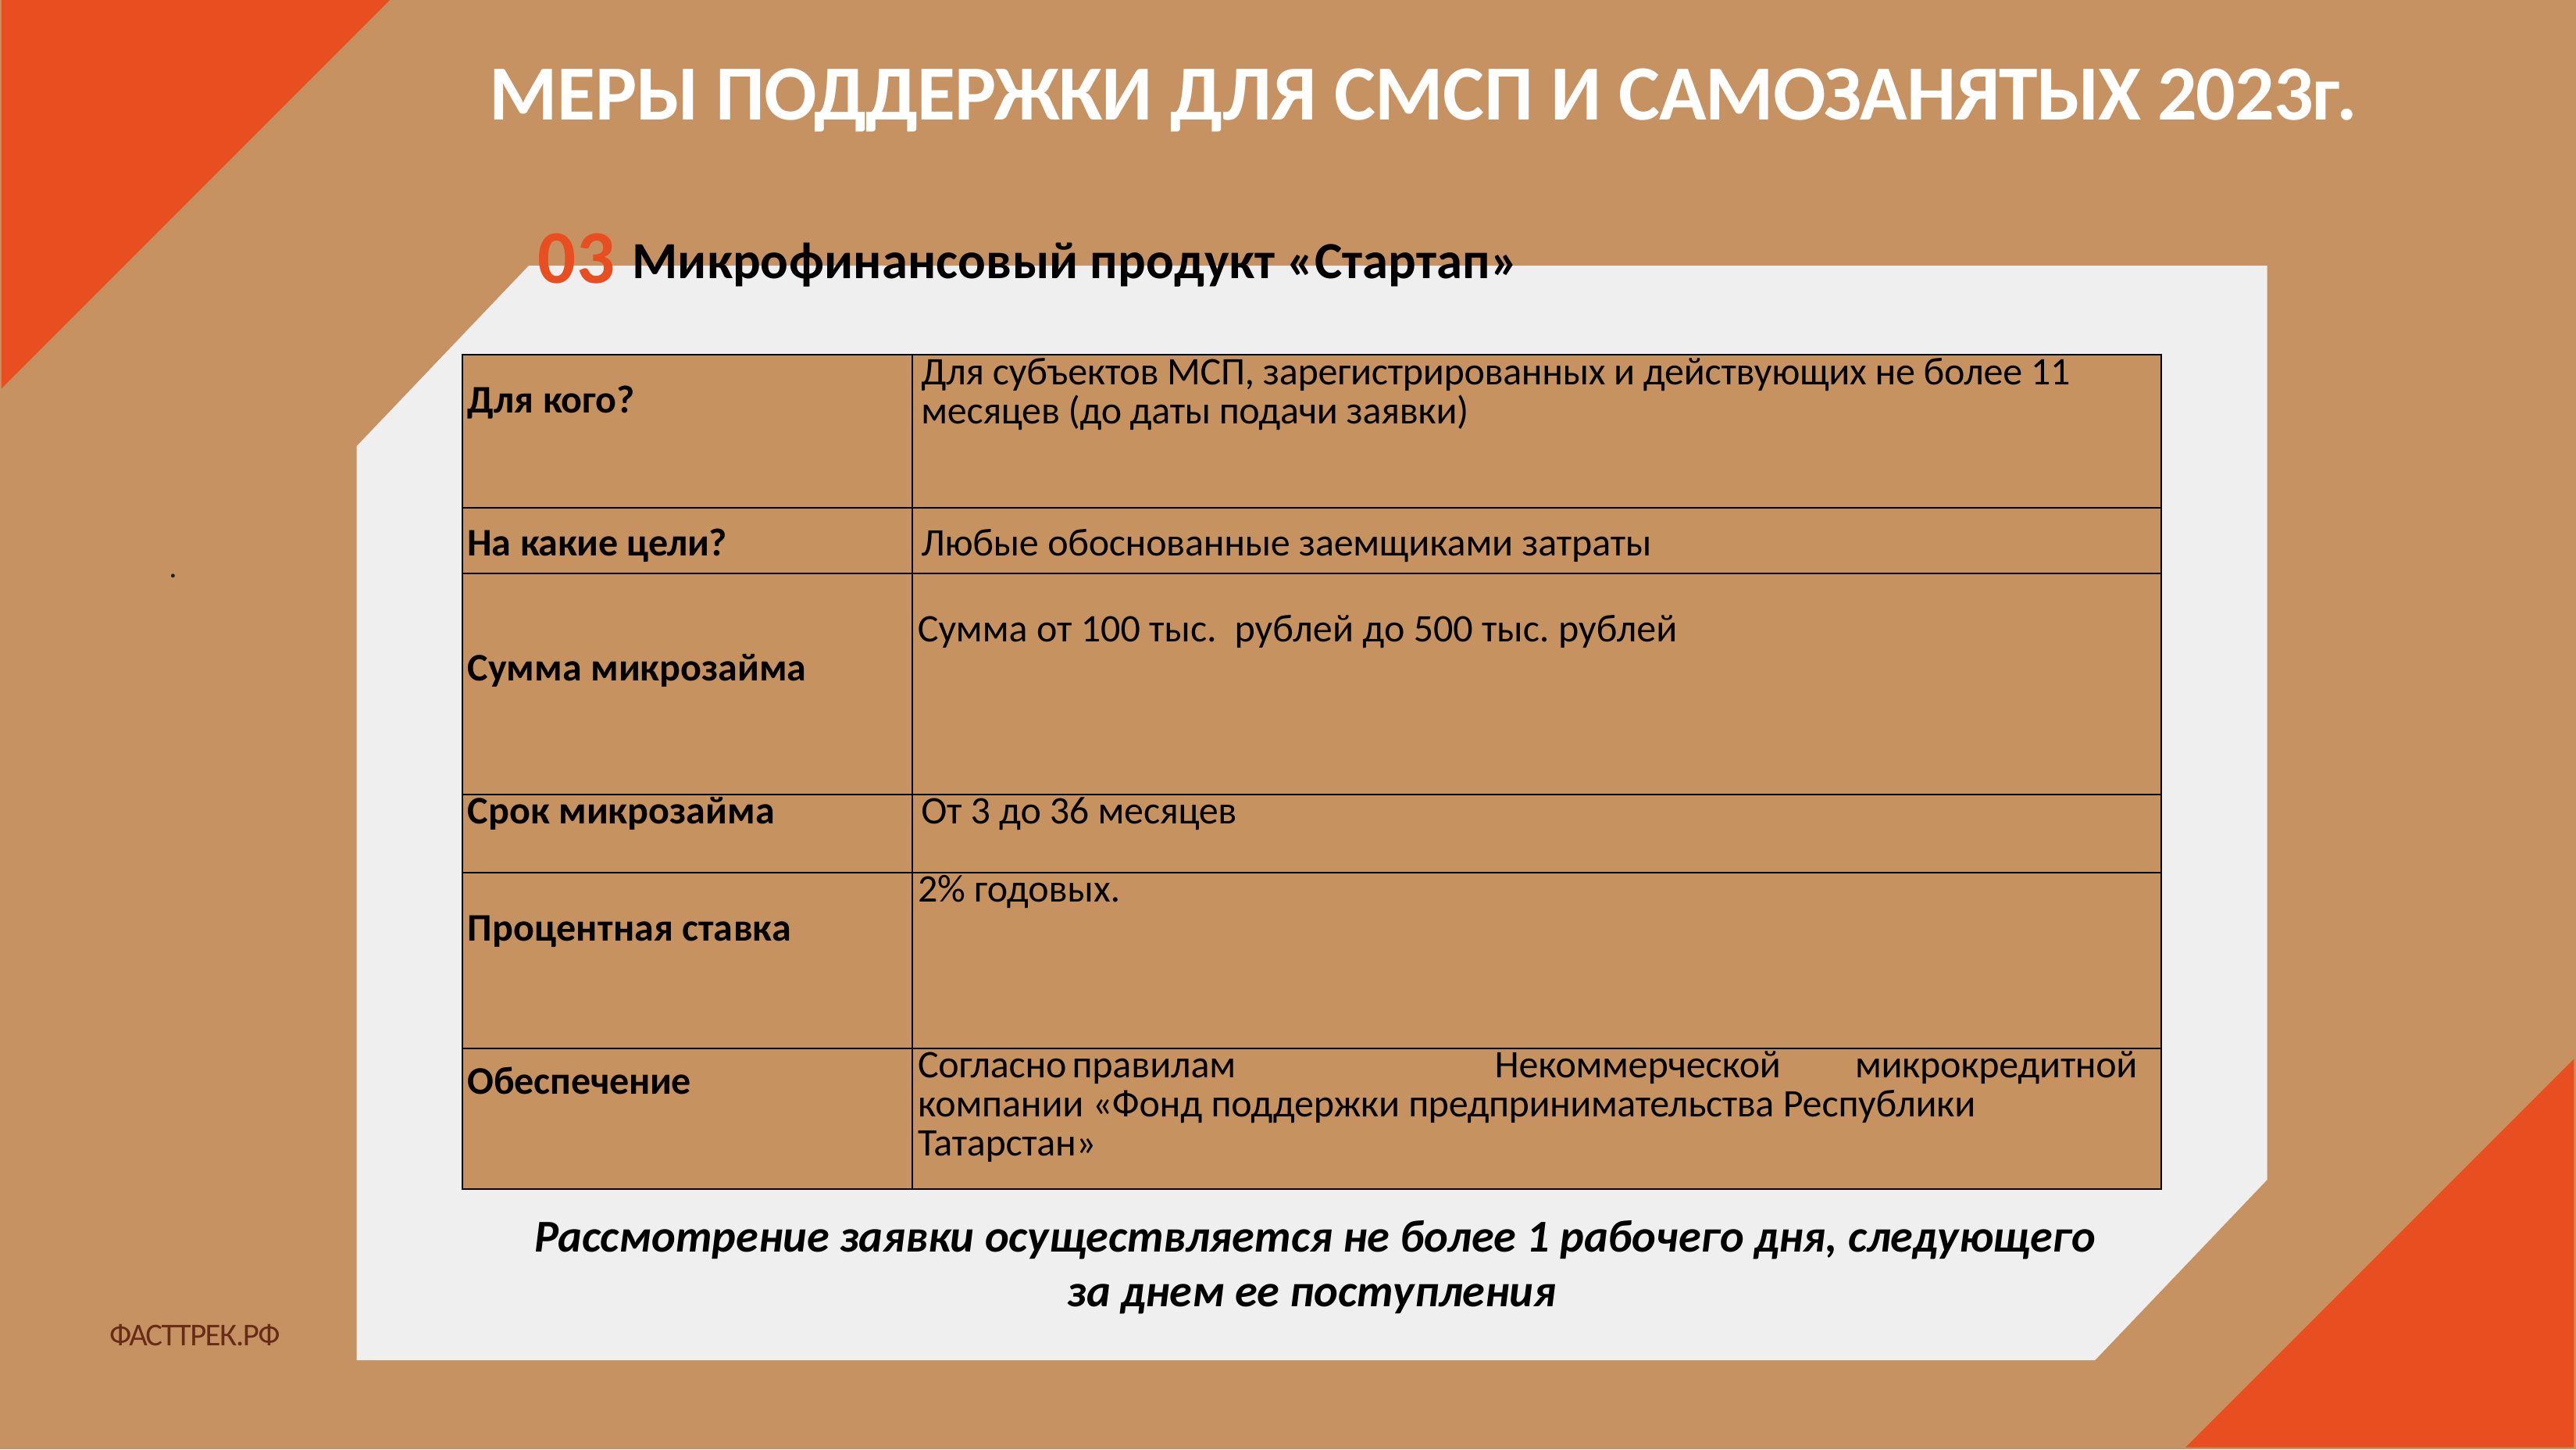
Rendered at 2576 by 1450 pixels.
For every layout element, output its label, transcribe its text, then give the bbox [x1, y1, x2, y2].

table_cell Срок микрозайма [463, 795, 912, 872]
table_cell Сумма от 100 тыс. рублей до 500 тыс. рублей [913, 574, 2160, 794]
text_box 03 Микрофинансовый продукт «Стартап» [536, 146, 1756, 305]
table_cell От 3 до 36 месяцев [913, 795, 2160, 872]
text_box [2185, 1059, 2574, 1448]
table_cell Процентная ставка [463, 873, 912, 1048]
table_header Для кого? [463, 355, 912, 507]
table_header Для субъектов МСП, зарегистрированных и действующих не более 11 месяцев (до даты подачи заявки) [913, 355, 2160, 507]
text_box [1, 0, 391, 389]
text_box [356, 266, 2267, 1361]
table_cell 2% годовых. [913, 873, 2160, 1048]
table_cell Любые обоснованные заемщиками затраты [913, 509, 2160, 573]
table_cell На какие цели? [463, 509, 912, 573]
text_box ФАСТТРЕК.РФ [108, 1320, 284, 1352]
text_box Рассмотрение заявки осуществляется не более 1 рабочего дня, следующего за днем ее поступления [397, 1200, 2227, 1322]
table_cell Сумма микрозайма [463, 574, 912, 794]
table_cell Согласно правилам Некоммерческой микрокредитной компании «Фонд поддержки предпринимательства Республики Татарстан» [913, 1049, 2160, 1188]
table_cell Обеспечение [463, 1049, 912, 1188]
text_box . [167, 545, 179, 584]
text_box МЕРЫ ПОДДЕРЖКИ ДЛЯ СМСП И САМОЗАНЯТЫХ 2023г. [487, 40, 2446, 135]
